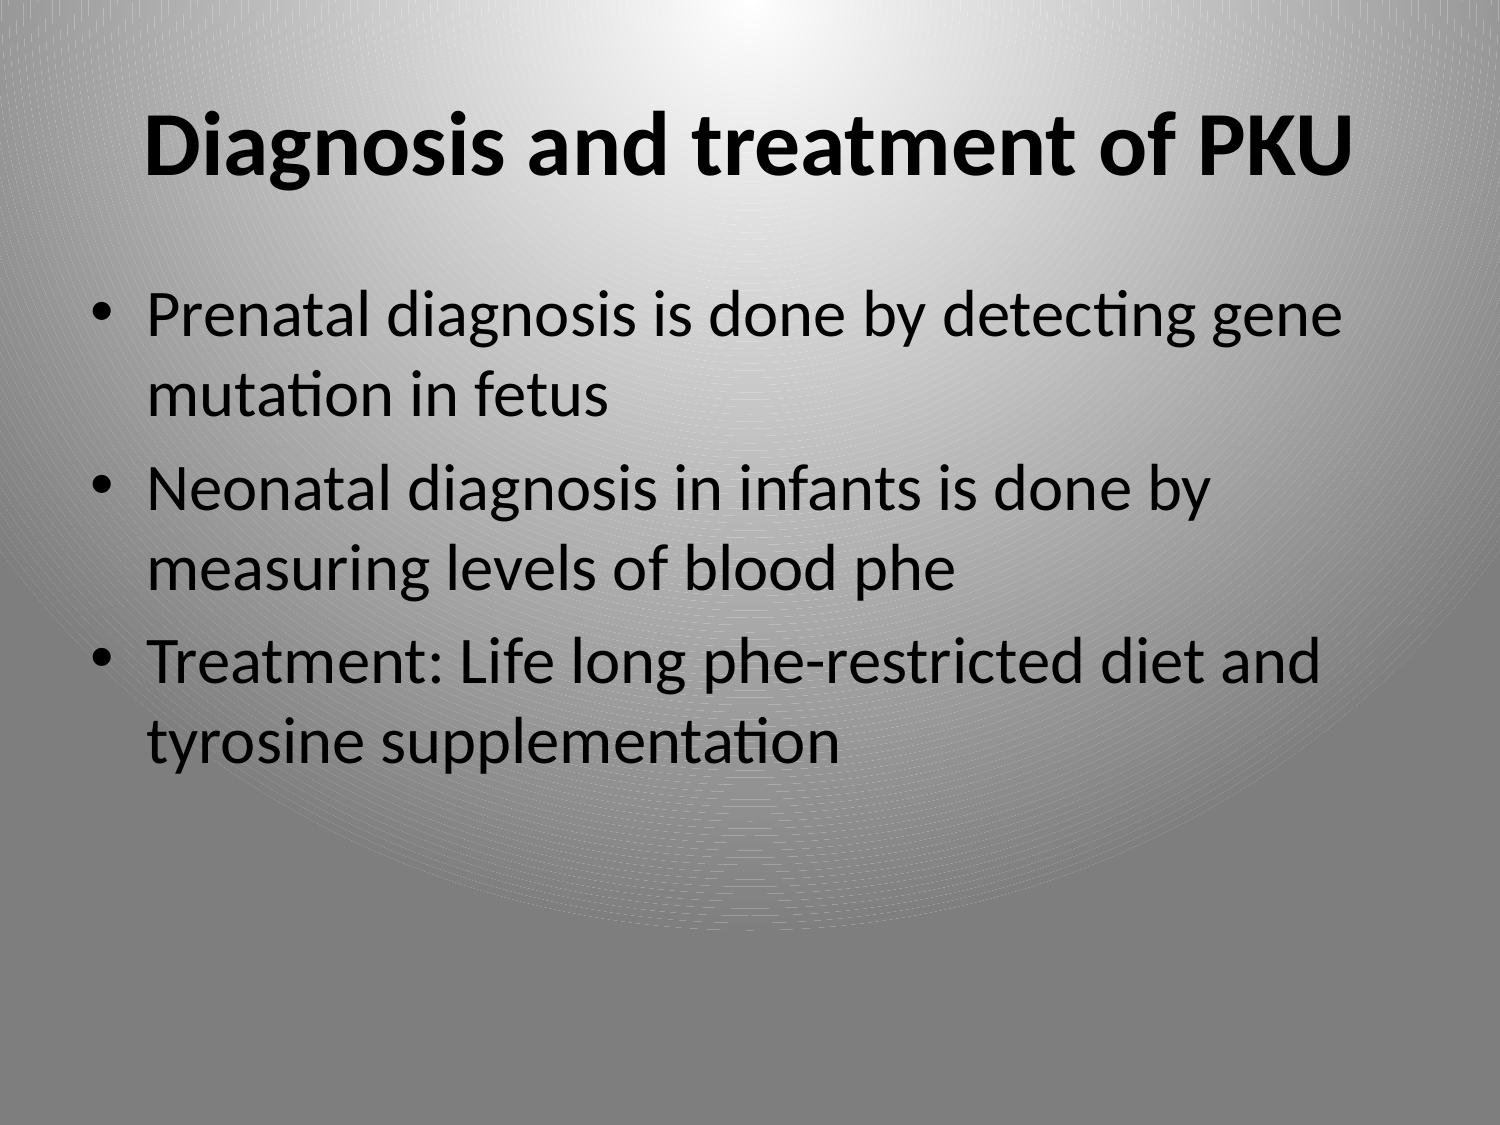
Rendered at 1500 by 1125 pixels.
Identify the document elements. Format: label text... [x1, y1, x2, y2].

title Diagnosis and treatment of PKU [75, 45, 1425, 233]
list Prenatal diagnosis is done by detecting gene mutation in fetus Neonatal diagnosis in infants is done by measuring levels of blood phe Treatment: Life long phe-restricted diet and tyrosine supplementation [75, 262, 1425, 1005]
